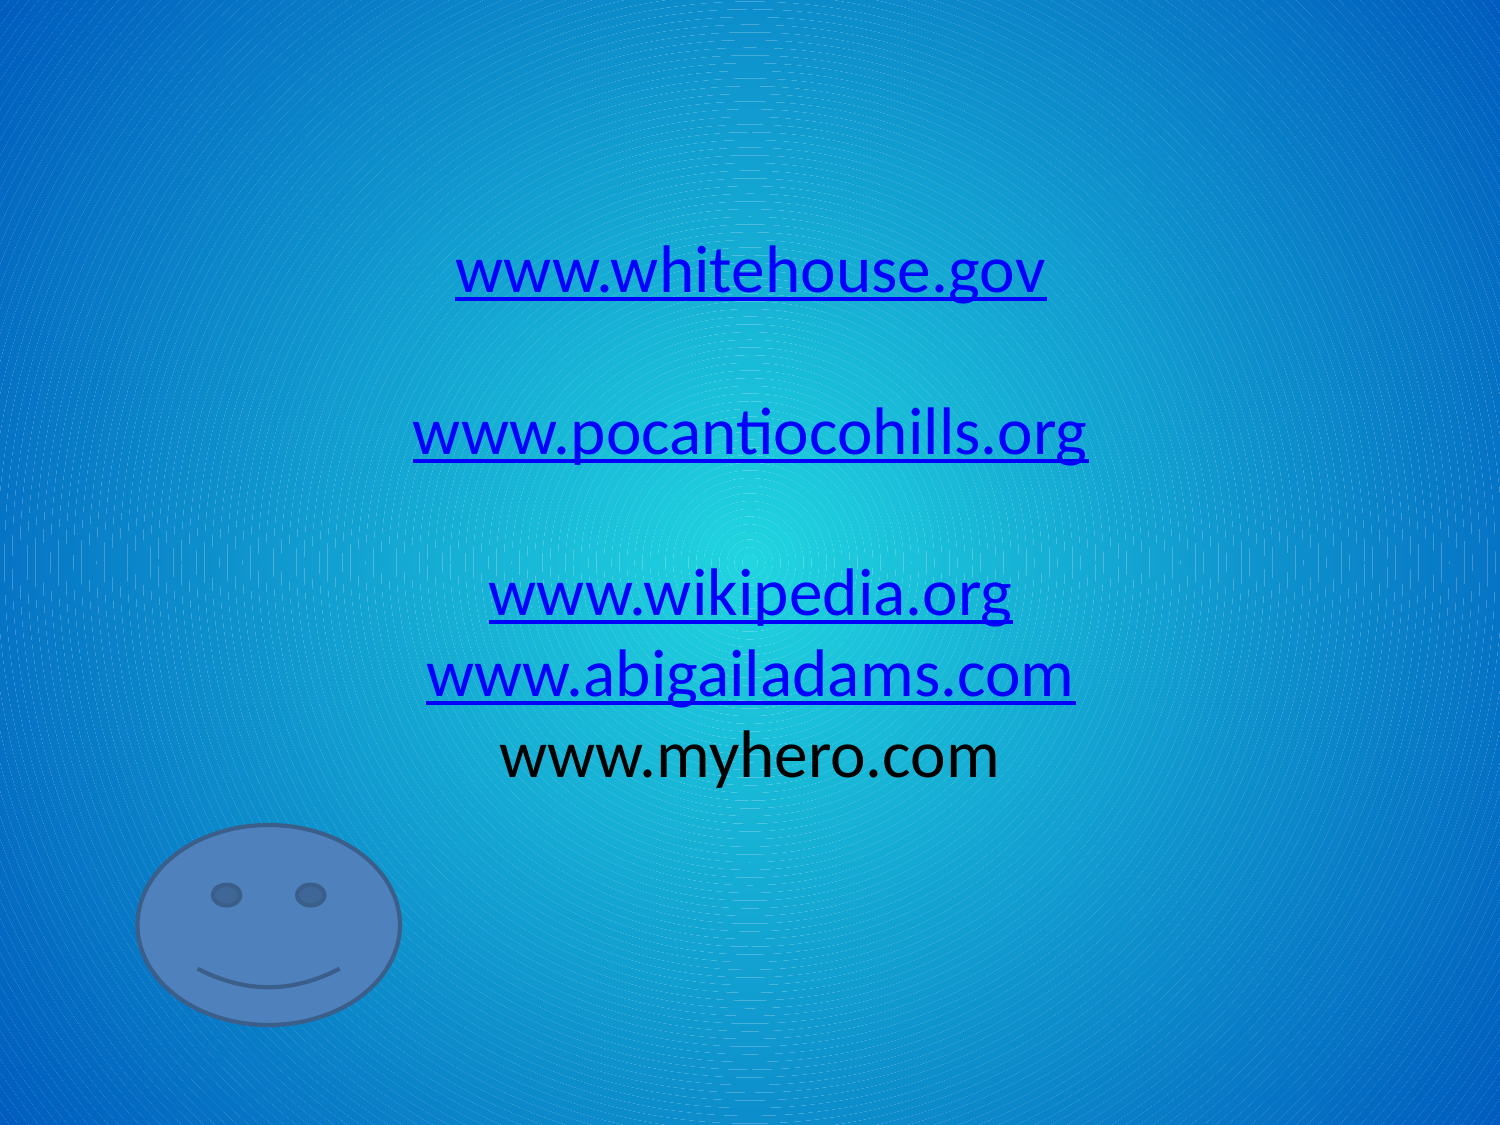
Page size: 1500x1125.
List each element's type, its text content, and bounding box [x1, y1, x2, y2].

title www.whitehouse.gov www.pocantiocohills.org www.wikipedia.org www.abigailadams.com www.myhero.com [112, 212, 1388, 1063]
text_box [135, 822, 403, 1028]
